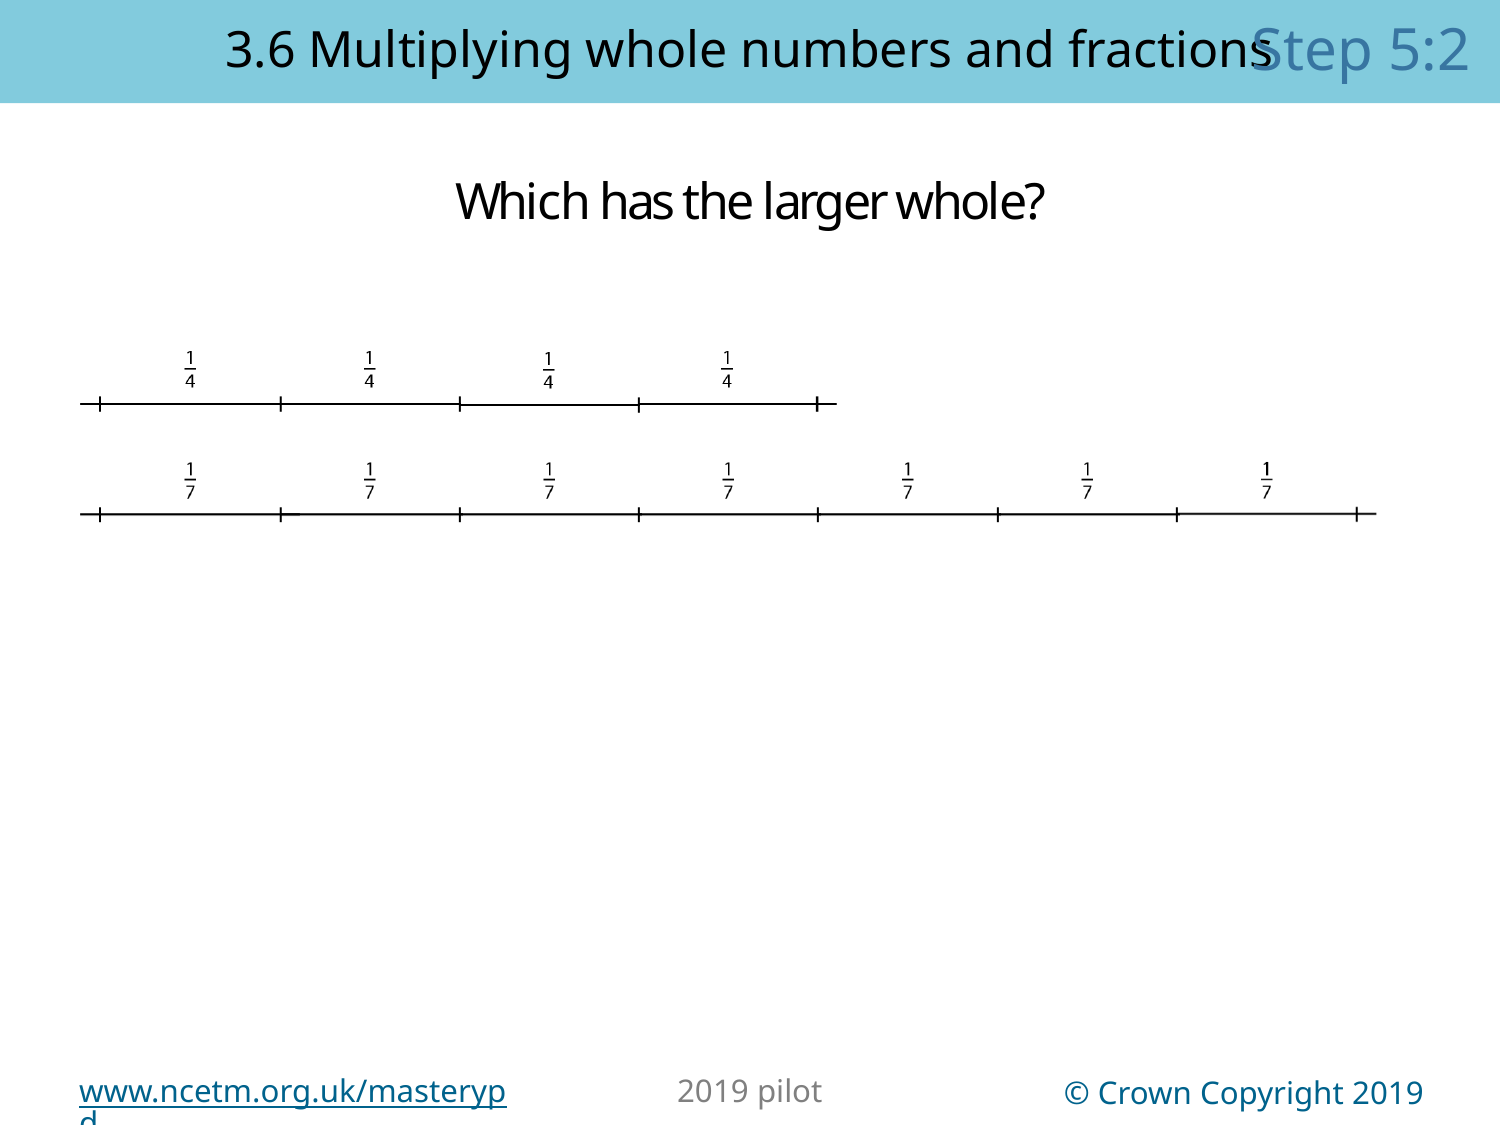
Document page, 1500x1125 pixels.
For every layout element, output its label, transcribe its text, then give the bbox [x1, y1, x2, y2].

picture [78, 347, 844, 416]
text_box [452, 179, 1048, 236]
picture [78, 453, 1422, 557]
list Step 5:2 [0, 0, 1500, 104]
